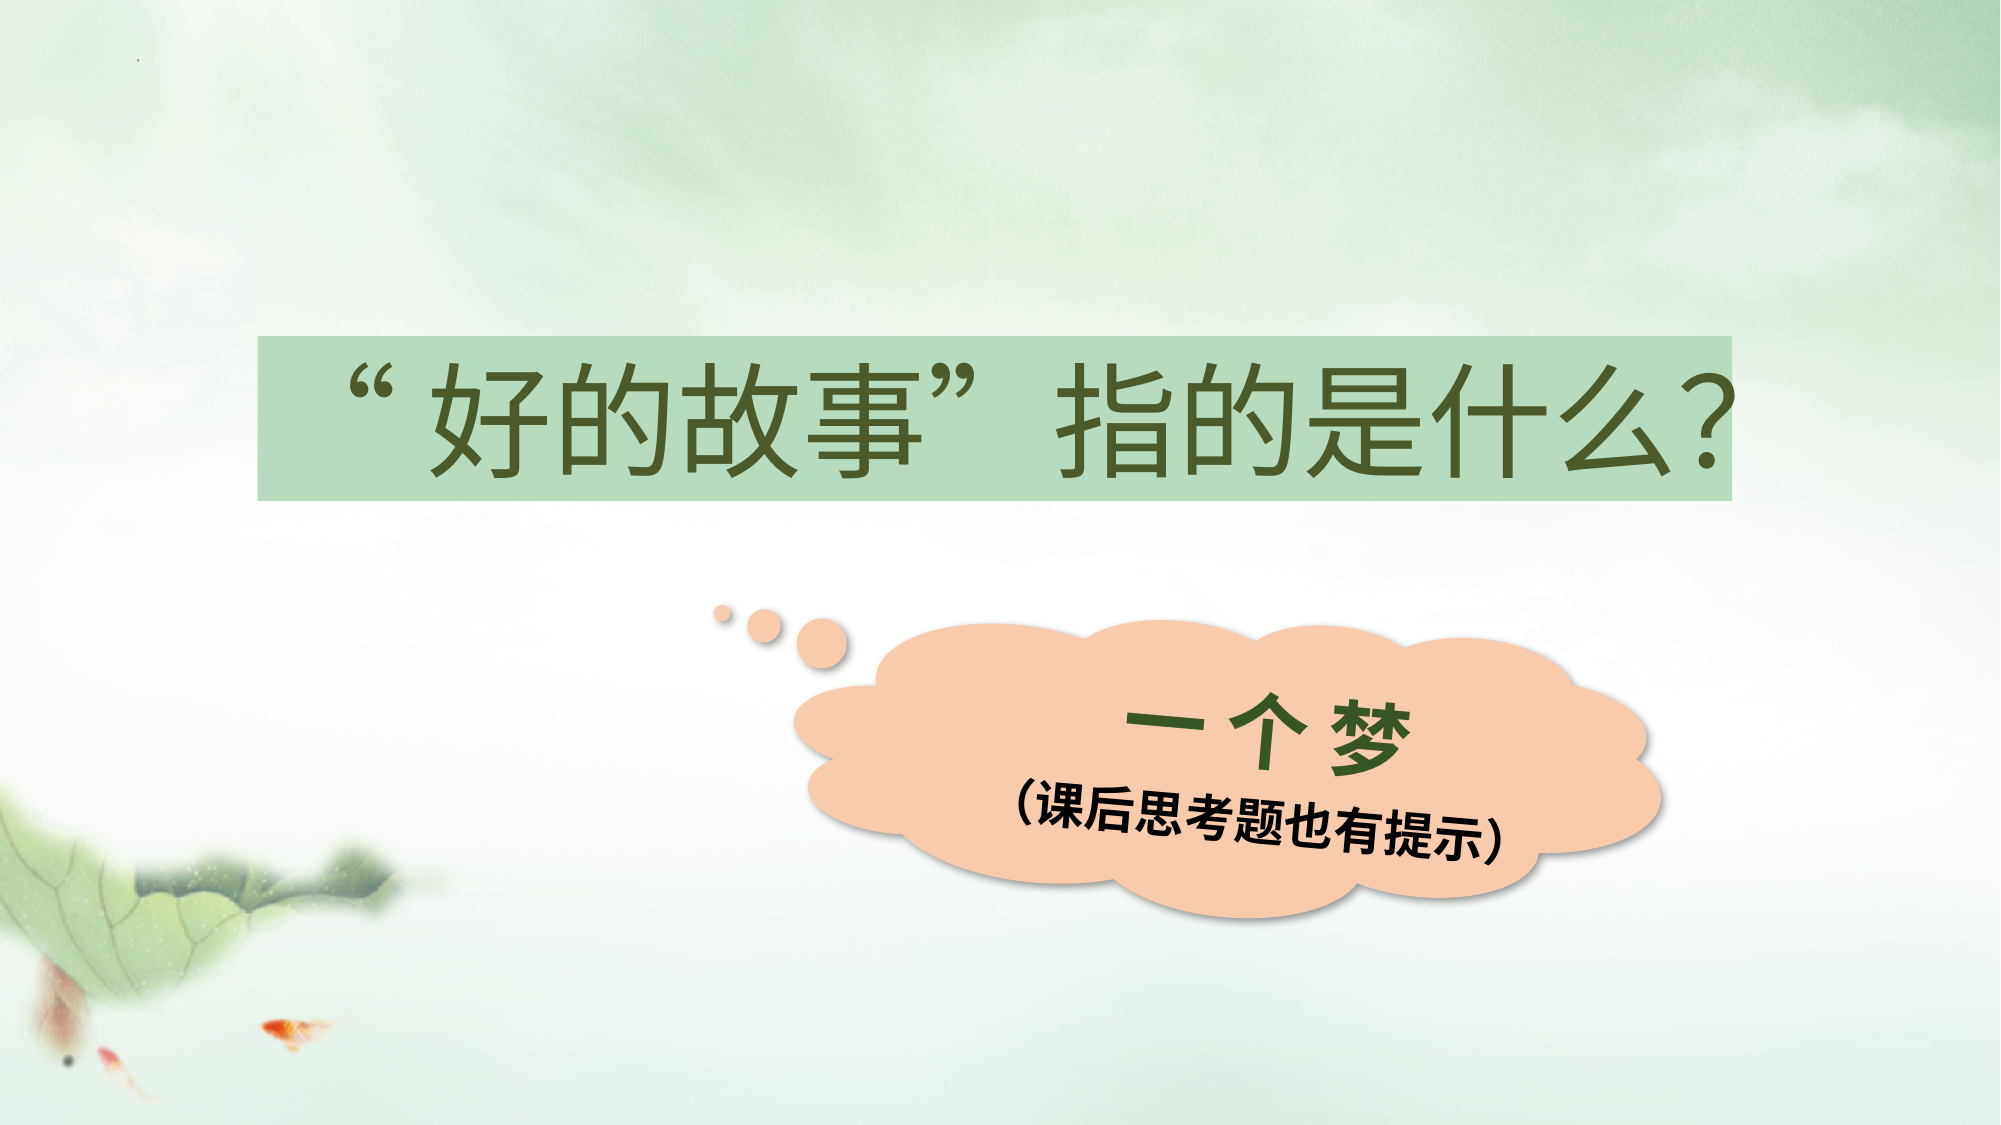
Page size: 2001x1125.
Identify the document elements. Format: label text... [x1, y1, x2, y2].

text_box “好的故事”指的是什么？ [257, 336, 1733, 501]
text_box [746, 608, 782, 643]
picture [0, 0, 2001, 1125]
text_box [796, 617, 848, 669]
text_box [1088, 619, 1570, 678]
text_box [1586, 692, 1662, 851]
text_box [960, 623, 1070, 634]
text_box [793, 626, 948, 854]
text_box 一 个 梦 （课后思考题也有提示） [924, 624, 1601, 959]
text_box [713, 604, 731, 623]
